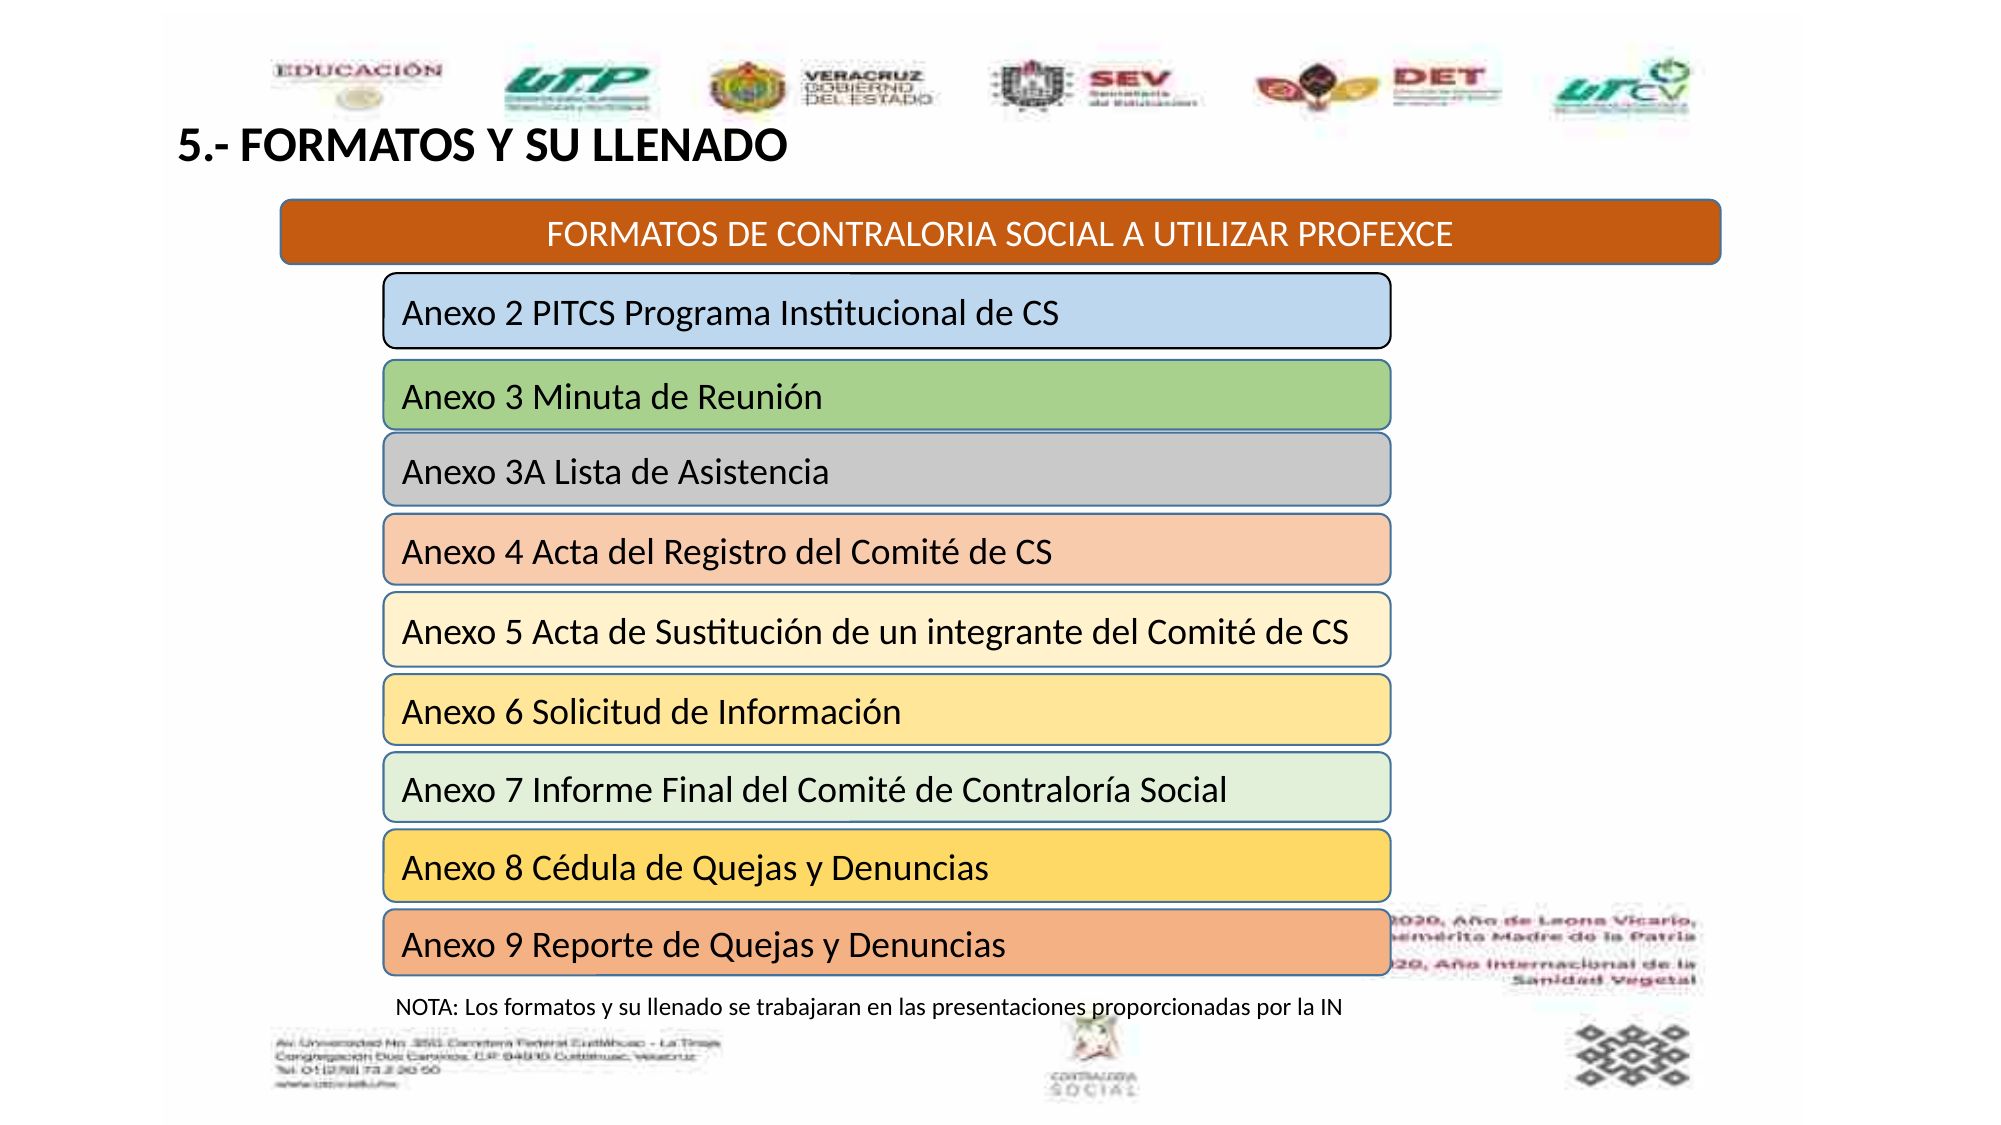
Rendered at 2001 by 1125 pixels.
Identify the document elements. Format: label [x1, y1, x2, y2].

picture [162, 13, 1805, 1125]
